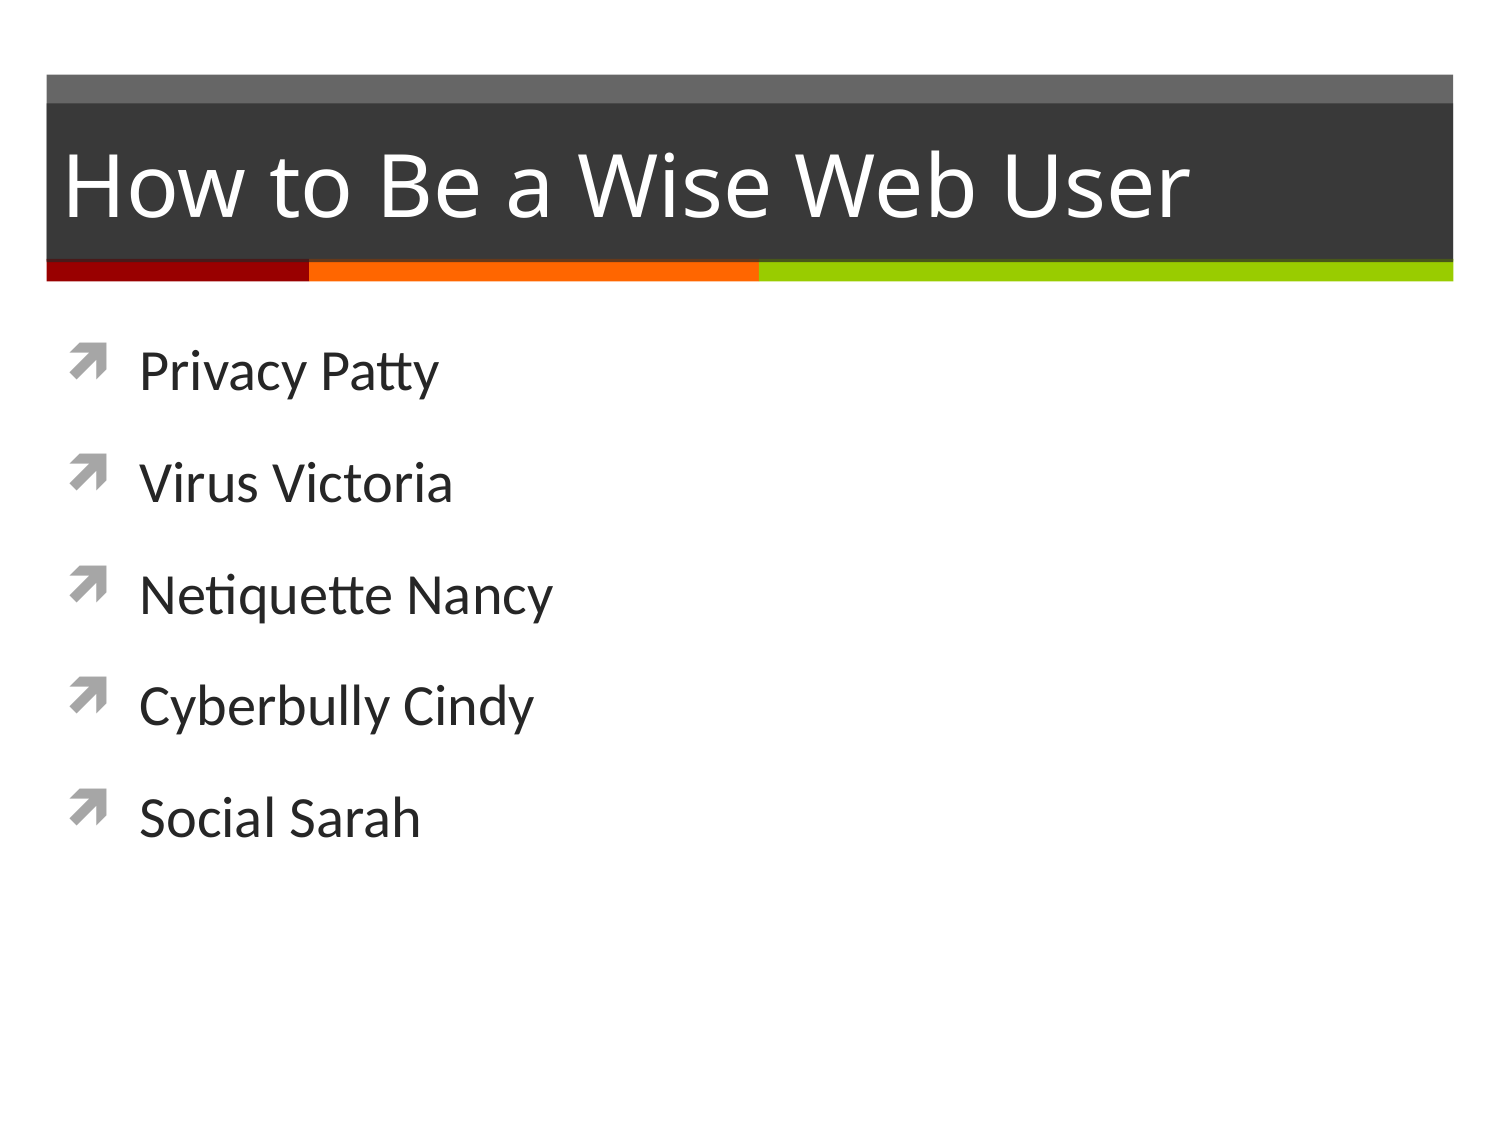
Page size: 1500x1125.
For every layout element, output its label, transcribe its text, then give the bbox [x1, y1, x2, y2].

list Privacy Patty Virus Victoria Netiquette Nancy Cyberbully Cindy Social Sarah [50, 324, 1450, 980]
title How to Be a Wise Web User [46, 103, 1454, 263]
